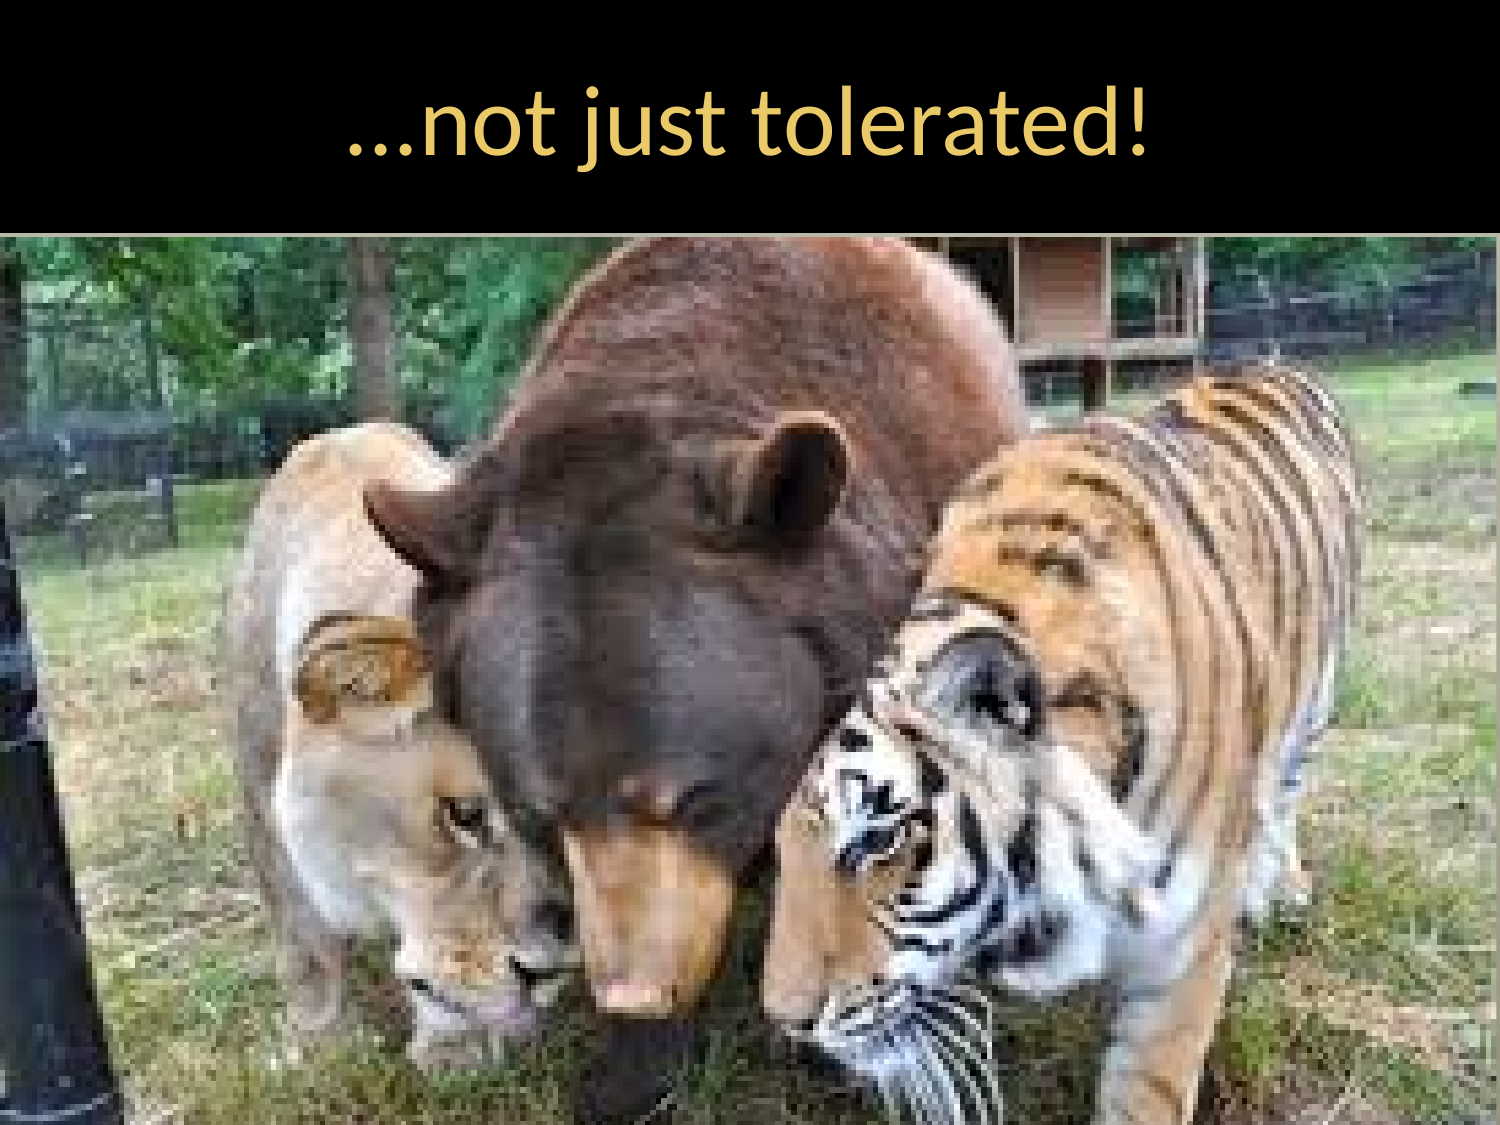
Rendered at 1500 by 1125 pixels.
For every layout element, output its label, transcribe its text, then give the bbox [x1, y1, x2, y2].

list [0, 237, 1497, 1125]
picture [0, 214, 1500, 1125]
title ...not just tolerated! [127, 10, 1372, 221]
